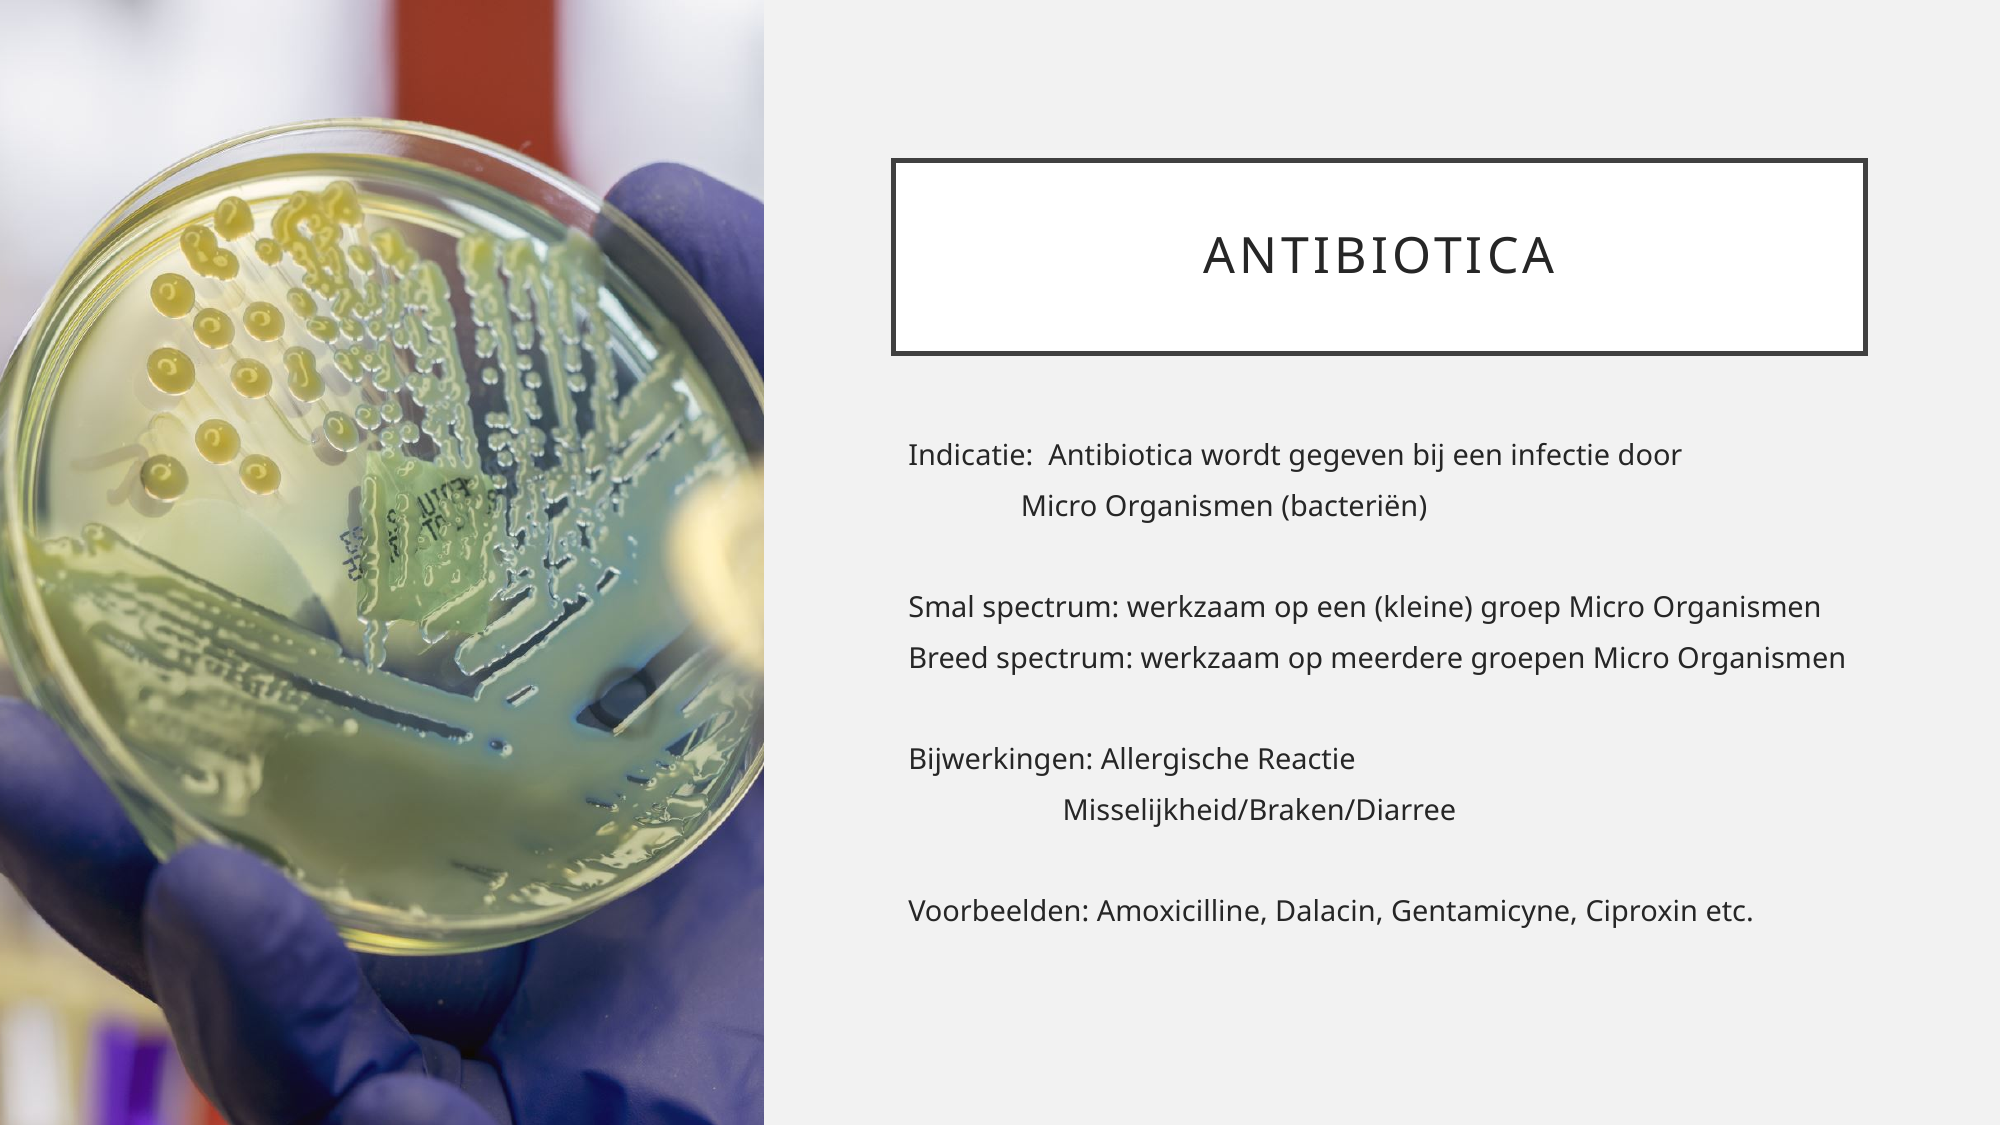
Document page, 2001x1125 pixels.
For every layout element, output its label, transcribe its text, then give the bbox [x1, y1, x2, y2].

title Antibiotica [891, 158, 1868, 356]
picture [0, 0, 764, 1125]
list Indicatie: Antibiotica wordt gegeven bij een infectie door Micro Organismen (bacteriën) Smal spectrum: werkzaam op een (kleine) groep Micro Organismen Breed spectrum: werkzaam op meerdere groepen Micro Organismen Bijwerkingen: Allergische Reactie Misselijkheid/Braken/Diarree Voorbeelden: Amoxicilline, Dalacin, Gentamicyne, Ciproxin etc. [893, 433, 1866, 968]
